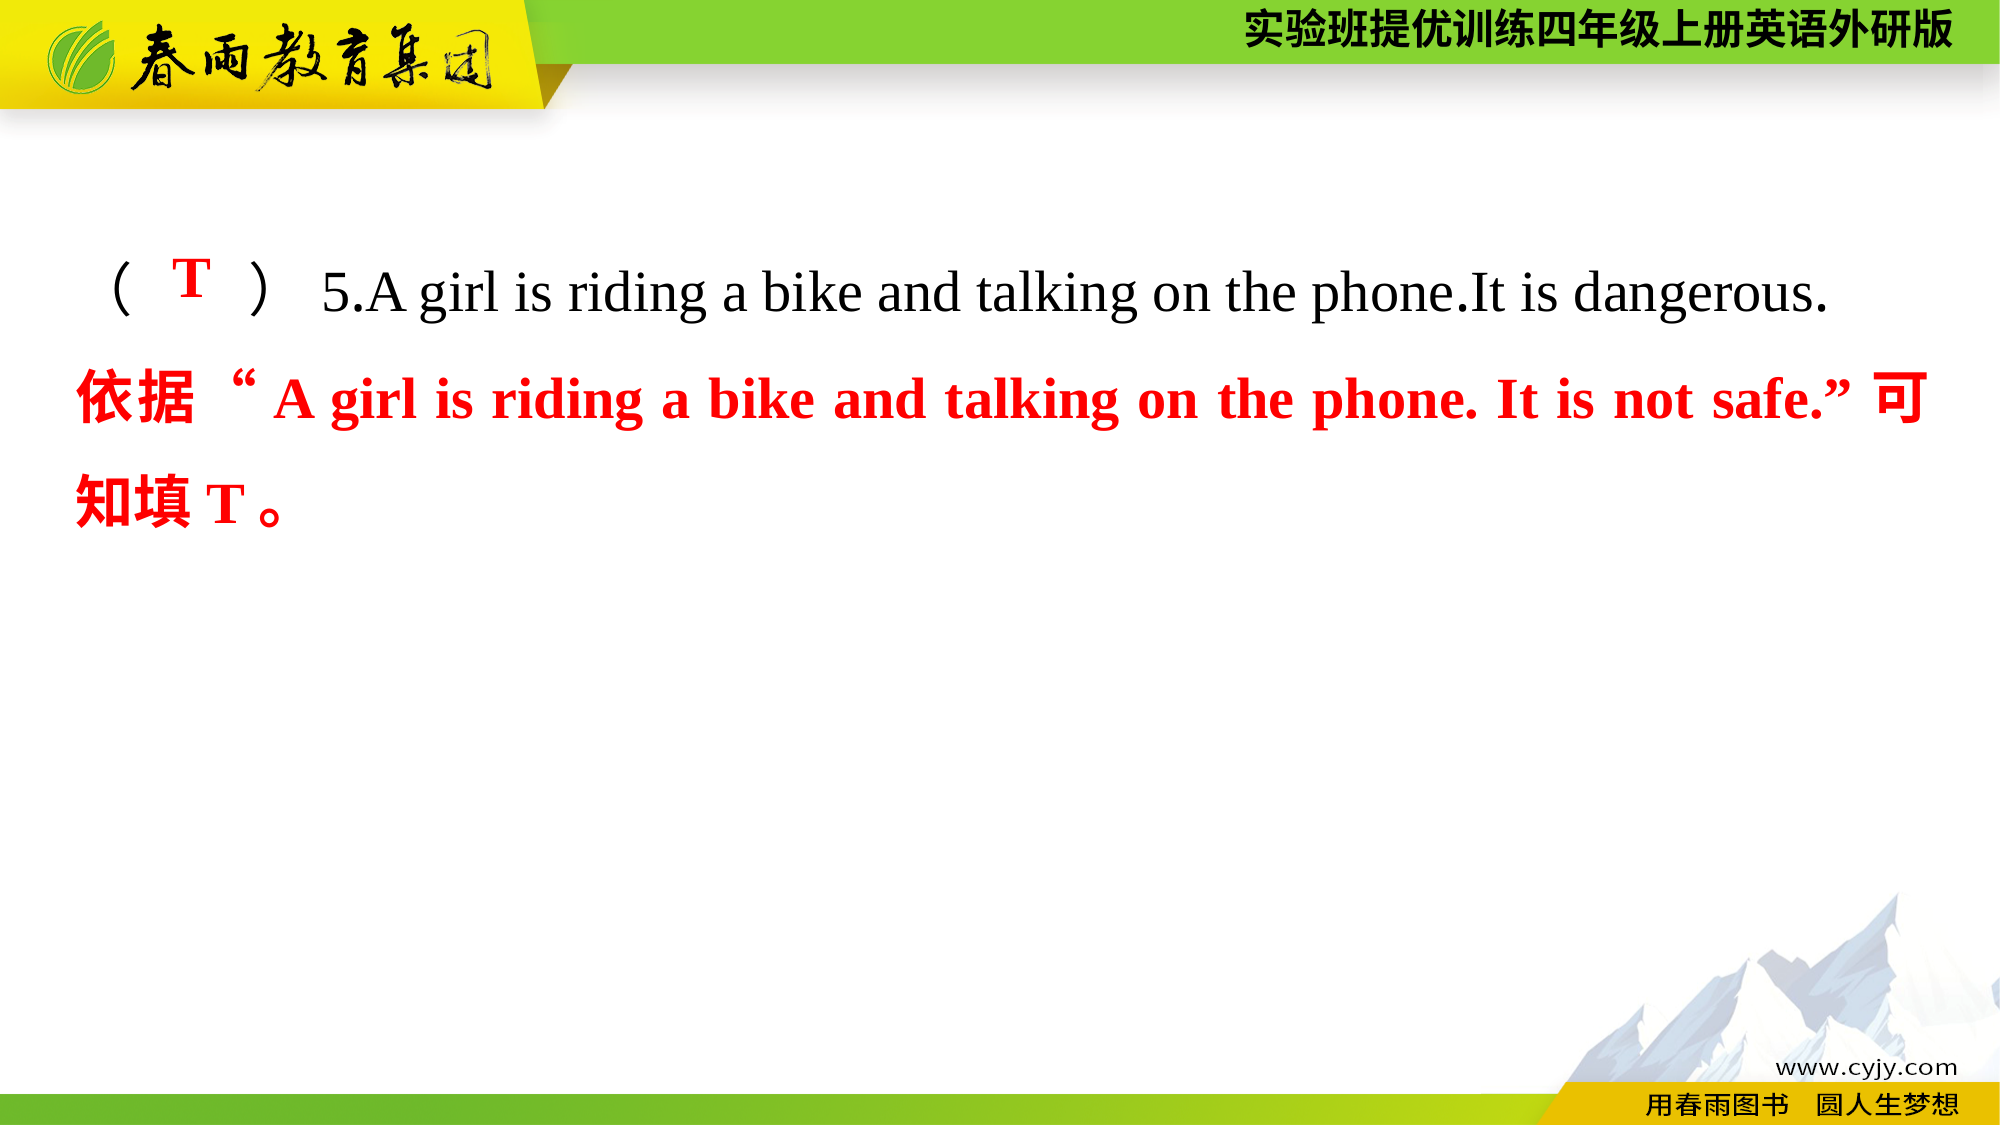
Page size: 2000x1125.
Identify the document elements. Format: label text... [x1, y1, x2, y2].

picture [0, 0, 2000, 1125]
text_box 依据“A girl is riding a bike and talking on the phone. It is not safe.”可知填T。 [60, 317, 1945, 543]
list （ ）5.A girl is riding a bike and talking on the phone.It is dangerous. [59, 211, 1944, 319]
text_box T [157, 231, 226, 317]
